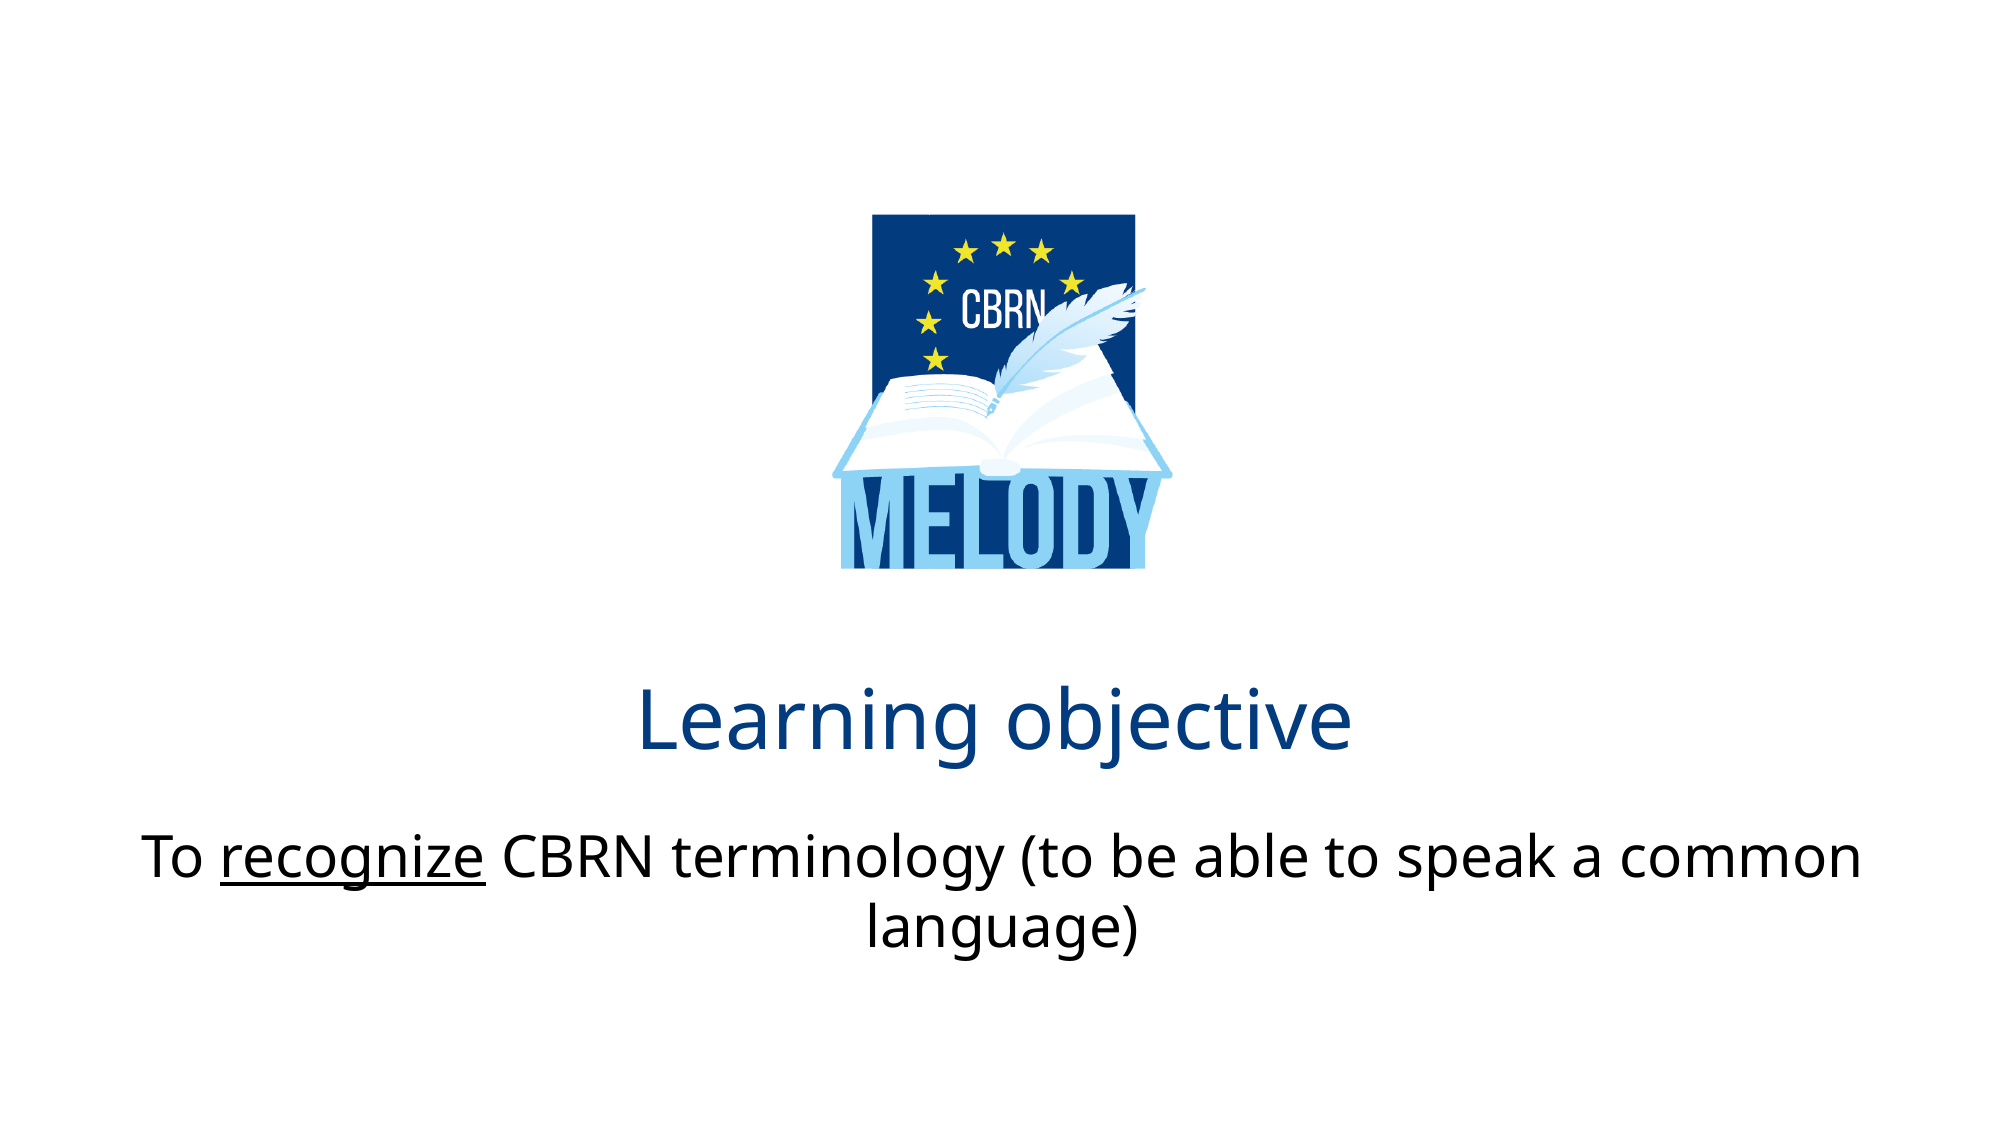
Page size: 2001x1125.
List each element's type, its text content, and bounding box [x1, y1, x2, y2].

title Learning objective [96, 647, 1894, 797]
picture [811, 193, 1189, 602]
list To recognize CBRN terminology (to be able to speak a common language) [38, 843, 1966, 935]
